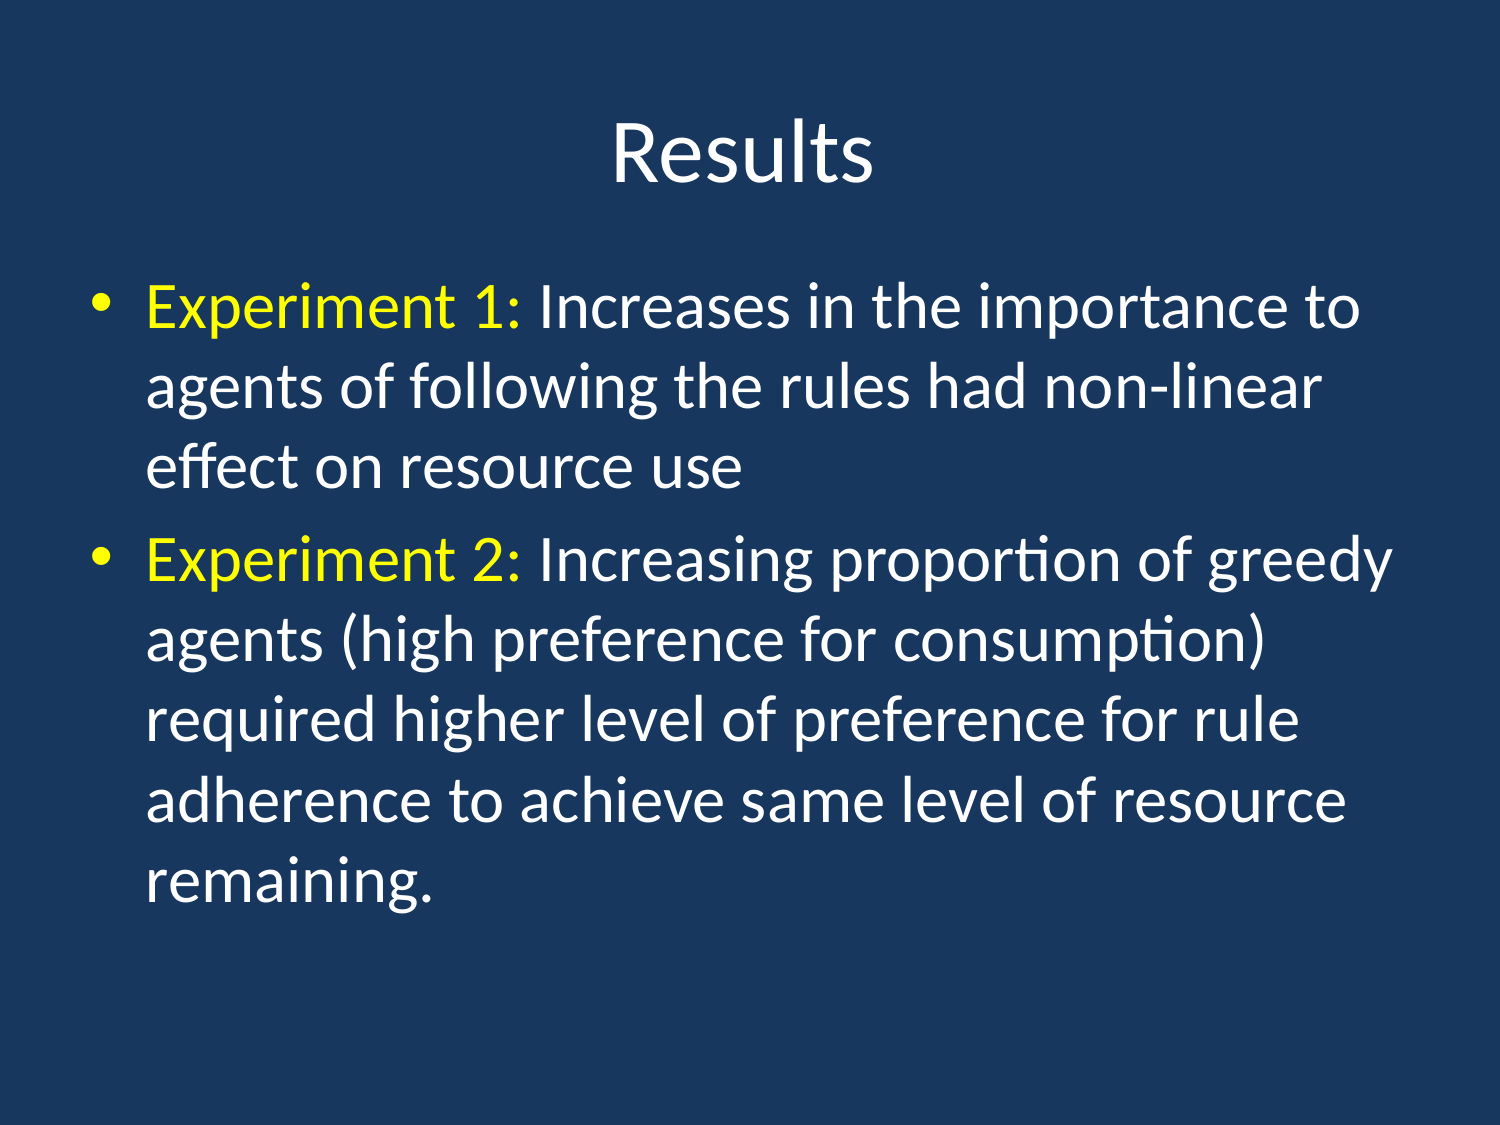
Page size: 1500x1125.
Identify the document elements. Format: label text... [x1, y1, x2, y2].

title Results [143, 58, 1344, 233]
list Experiment 1: Increases in the importance to agents of following the rules had non-linear effect on resource use Experiment 2: Increasing proportion of greedy agents (high preference for consumption) required higher level of preference for rule adherence to achieve same level of resource remaining. [74, 253, 1412, 1080]
